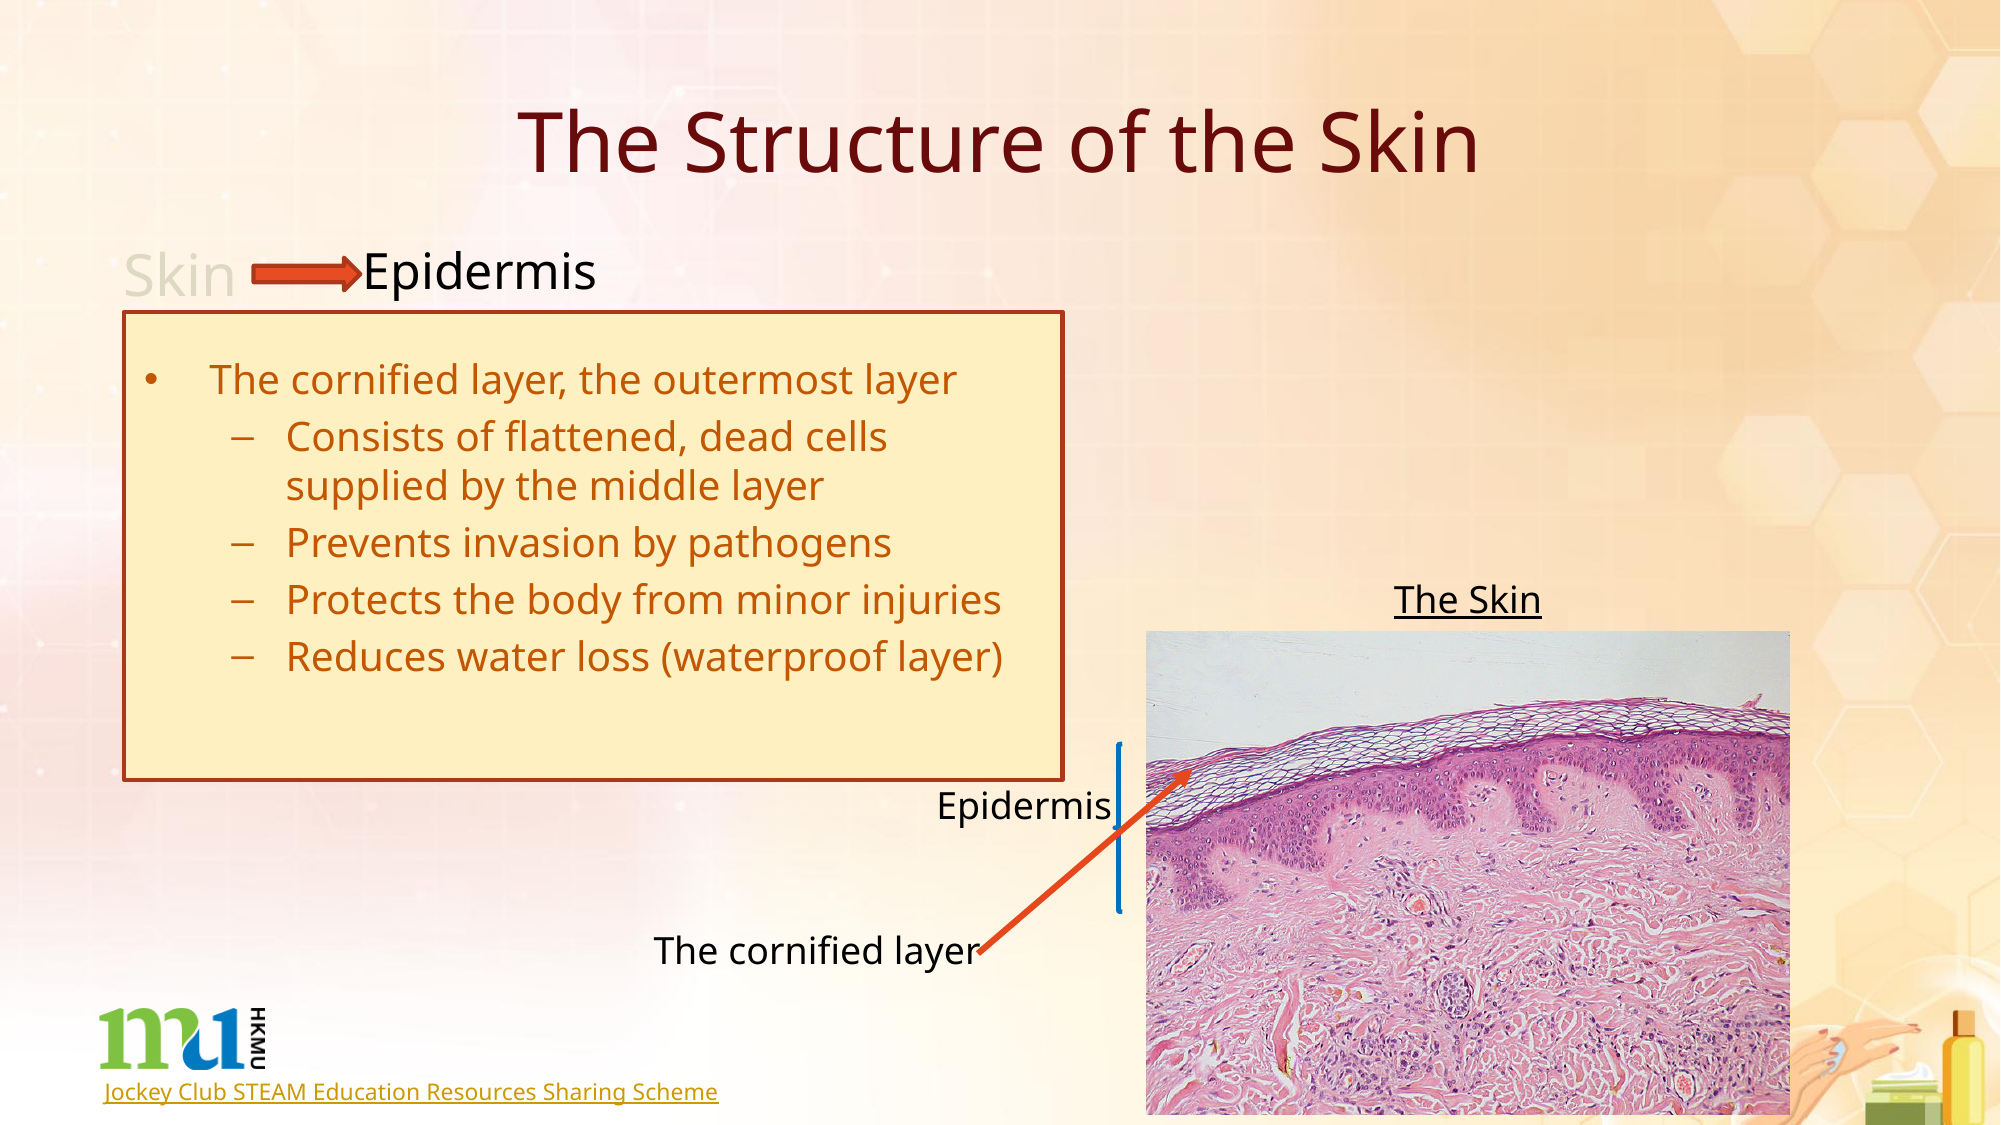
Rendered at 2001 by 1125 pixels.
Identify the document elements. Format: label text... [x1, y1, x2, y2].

text_box The cornified layer [638, 919, 996, 980]
text_box Epidermis [347, 231, 613, 307]
text_box [1117, 743, 1123, 767]
text_box The Skin [1378, 568, 1557, 629]
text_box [977, 768, 1194, 954]
text_box Epidermis [921, 774, 972, 835]
text_box [252, 255, 363, 293]
picture [0, 0, 2001, 1125]
list The cornified layer, the outermost layer Consists of flattened, dead cells supplied by the middle layer Prevents invasion by pathogens Protects the body from minor injuries Reduces water loss (waterproof layer) [124, 344, 1032, 761]
text_box [122, 310, 1065, 782]
text_box Skin [108, 230, 252, 316]
title The Structure of the Skin [99, 45, 1900, 233]
